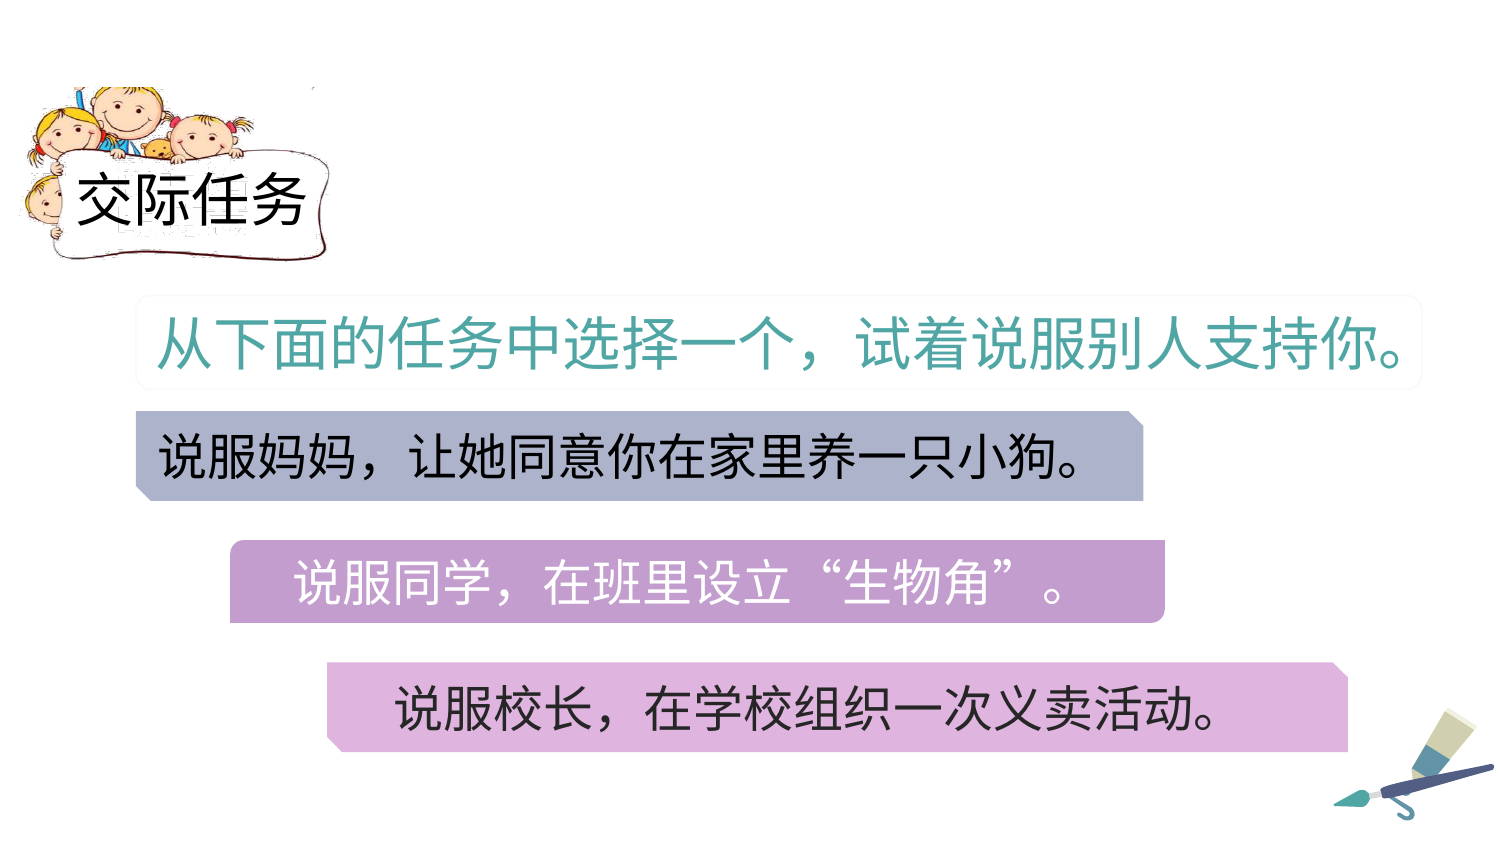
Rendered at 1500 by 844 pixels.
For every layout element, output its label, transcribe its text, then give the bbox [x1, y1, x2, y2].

picture [6, 87, 344, 266]
text_box 从下面的任务中选择一个，试着说服别人支持你。 [134, 294, 1423, 391]
text_box 说服校长，在学校组织一次义卖活动。 [327, 662, 1348, 753]
text_box 说服同学，在班里设立“生物角”。 [230, 540, 1165, 623]
text_box 说服妈妈，让她同意你在家里养一只小狗。 [135, 411, 1144, 501]
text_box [1358, 708, 1481, 844]
